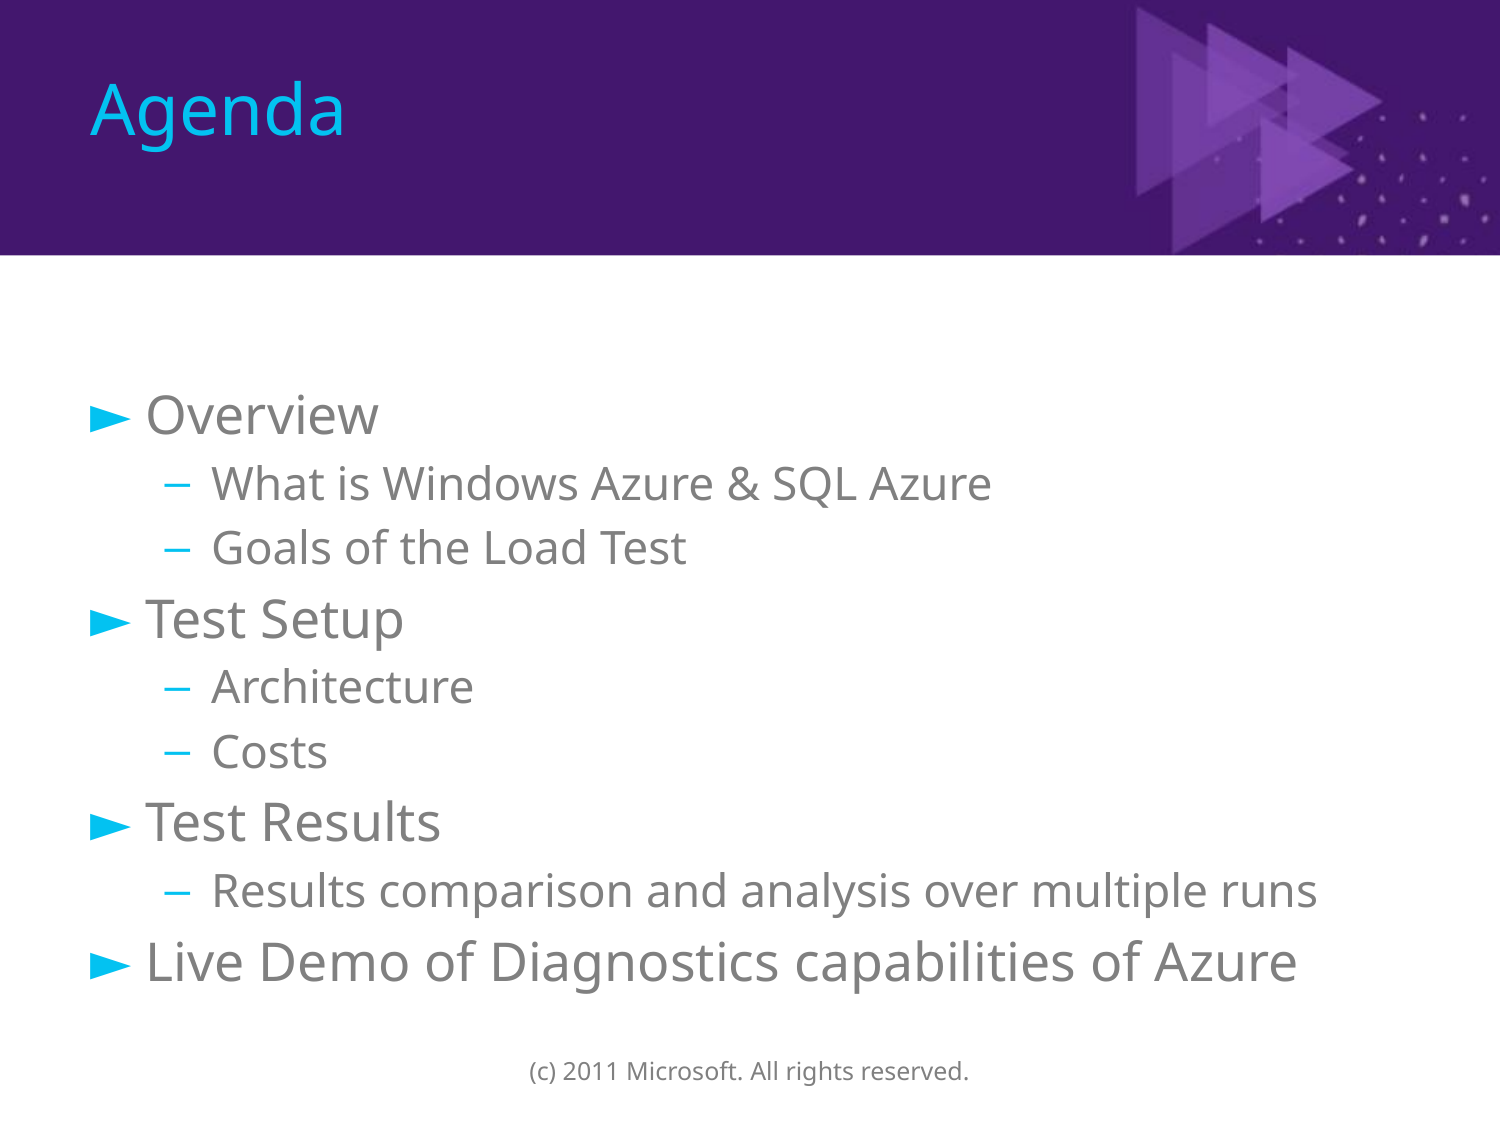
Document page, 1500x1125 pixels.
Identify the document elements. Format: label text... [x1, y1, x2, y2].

footer (c) 2011 Microsoft. All rights reserved. [512, 1042, 988, 1103]
list Overview What is Windows Azure & SQL Azure Goals of the Load Test Test Setup Architecture Costs Test Results Results comparison and analysis over multiple runs Live Demo of Diagnostics capabilities of Azure [75, 373, 1425, 1005]
picture [0, 0, 1500, 255]
title Agenda [75, 56, 1425, 244]
